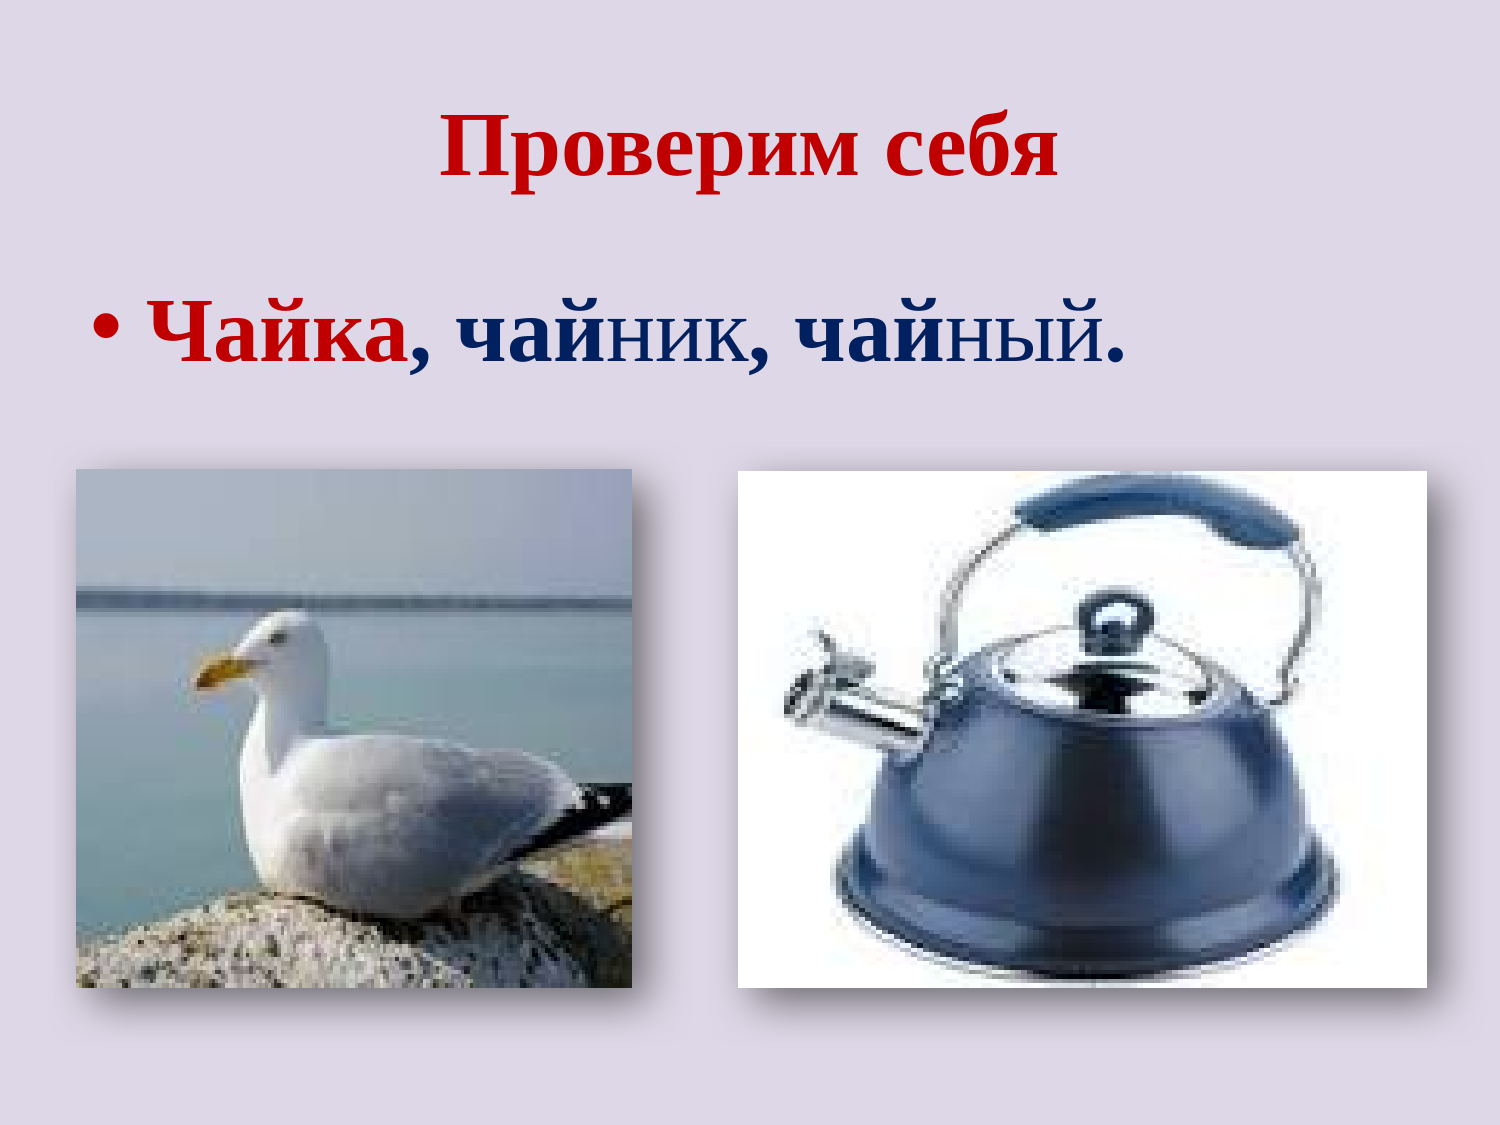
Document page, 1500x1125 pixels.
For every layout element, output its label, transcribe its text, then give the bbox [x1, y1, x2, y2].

title Проверим себя [75, 45, 1425, 233]
picture [76, 469, 633, 988]
list Чайка, чайник, чайный. [75, 262, 1425, 1005]
picture [737, 470, 1427, 988]
